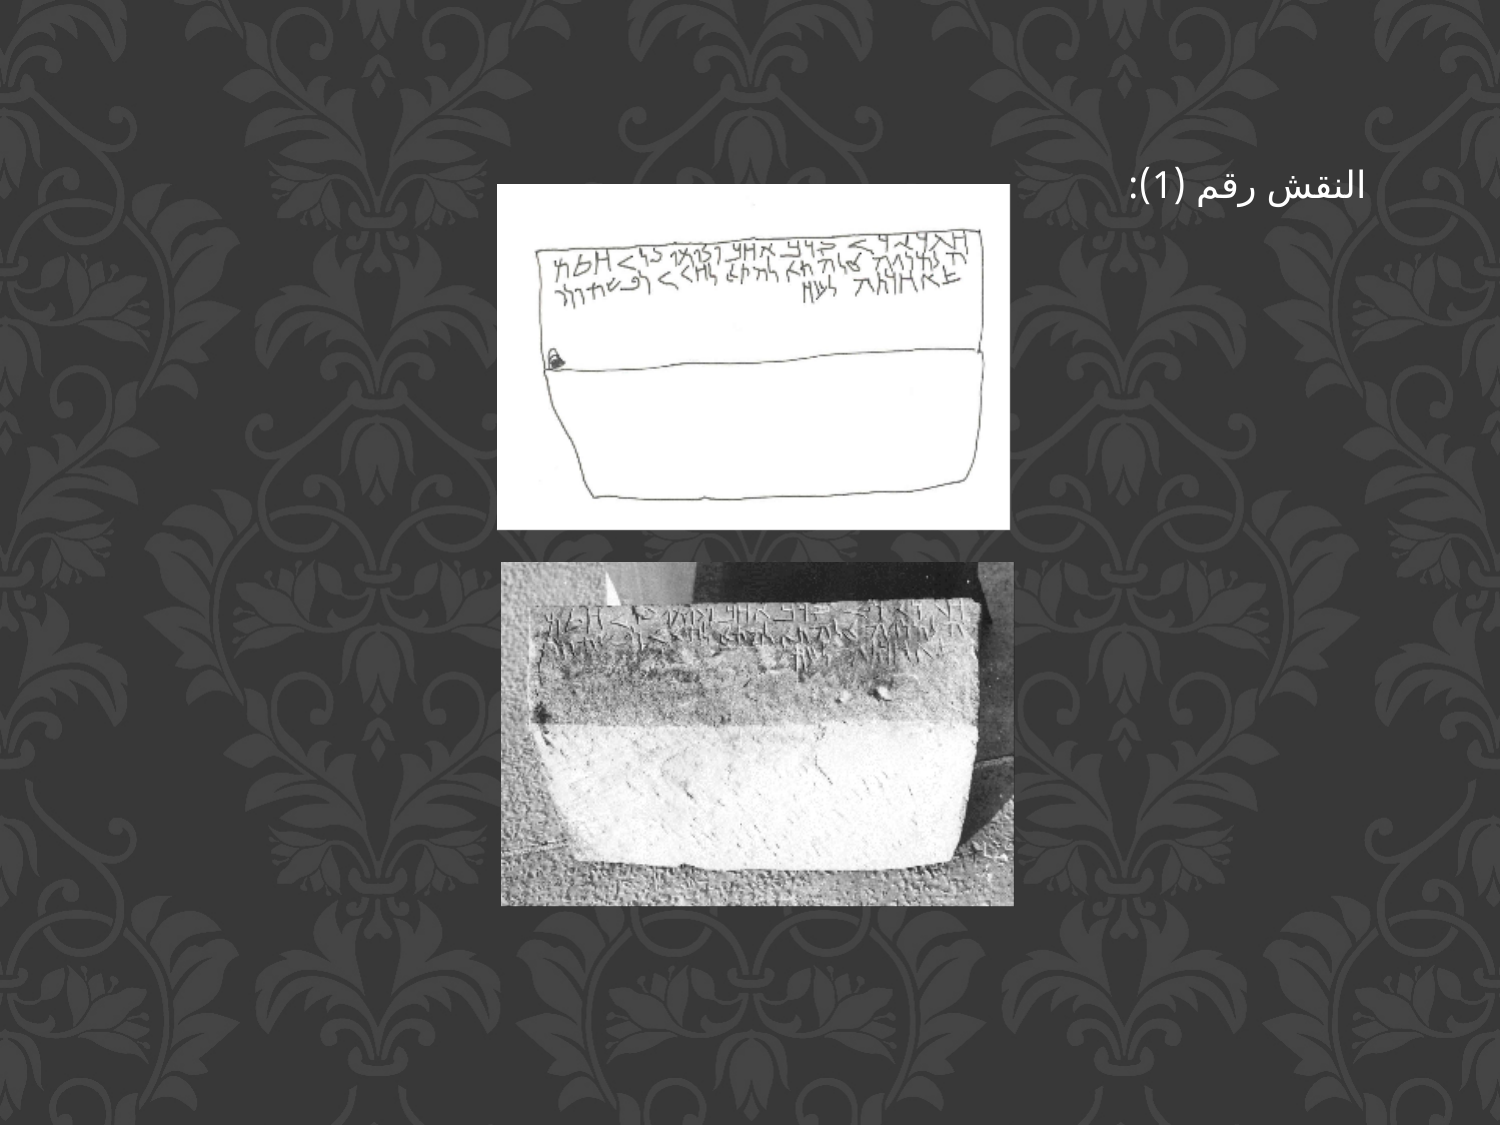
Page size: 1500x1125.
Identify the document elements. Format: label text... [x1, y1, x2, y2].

picture [496, 184, 1012, 532]
text_box النقش رقم (1): [1113, 154, 1382, 214]
picture [501, 562, 1017, 910]
